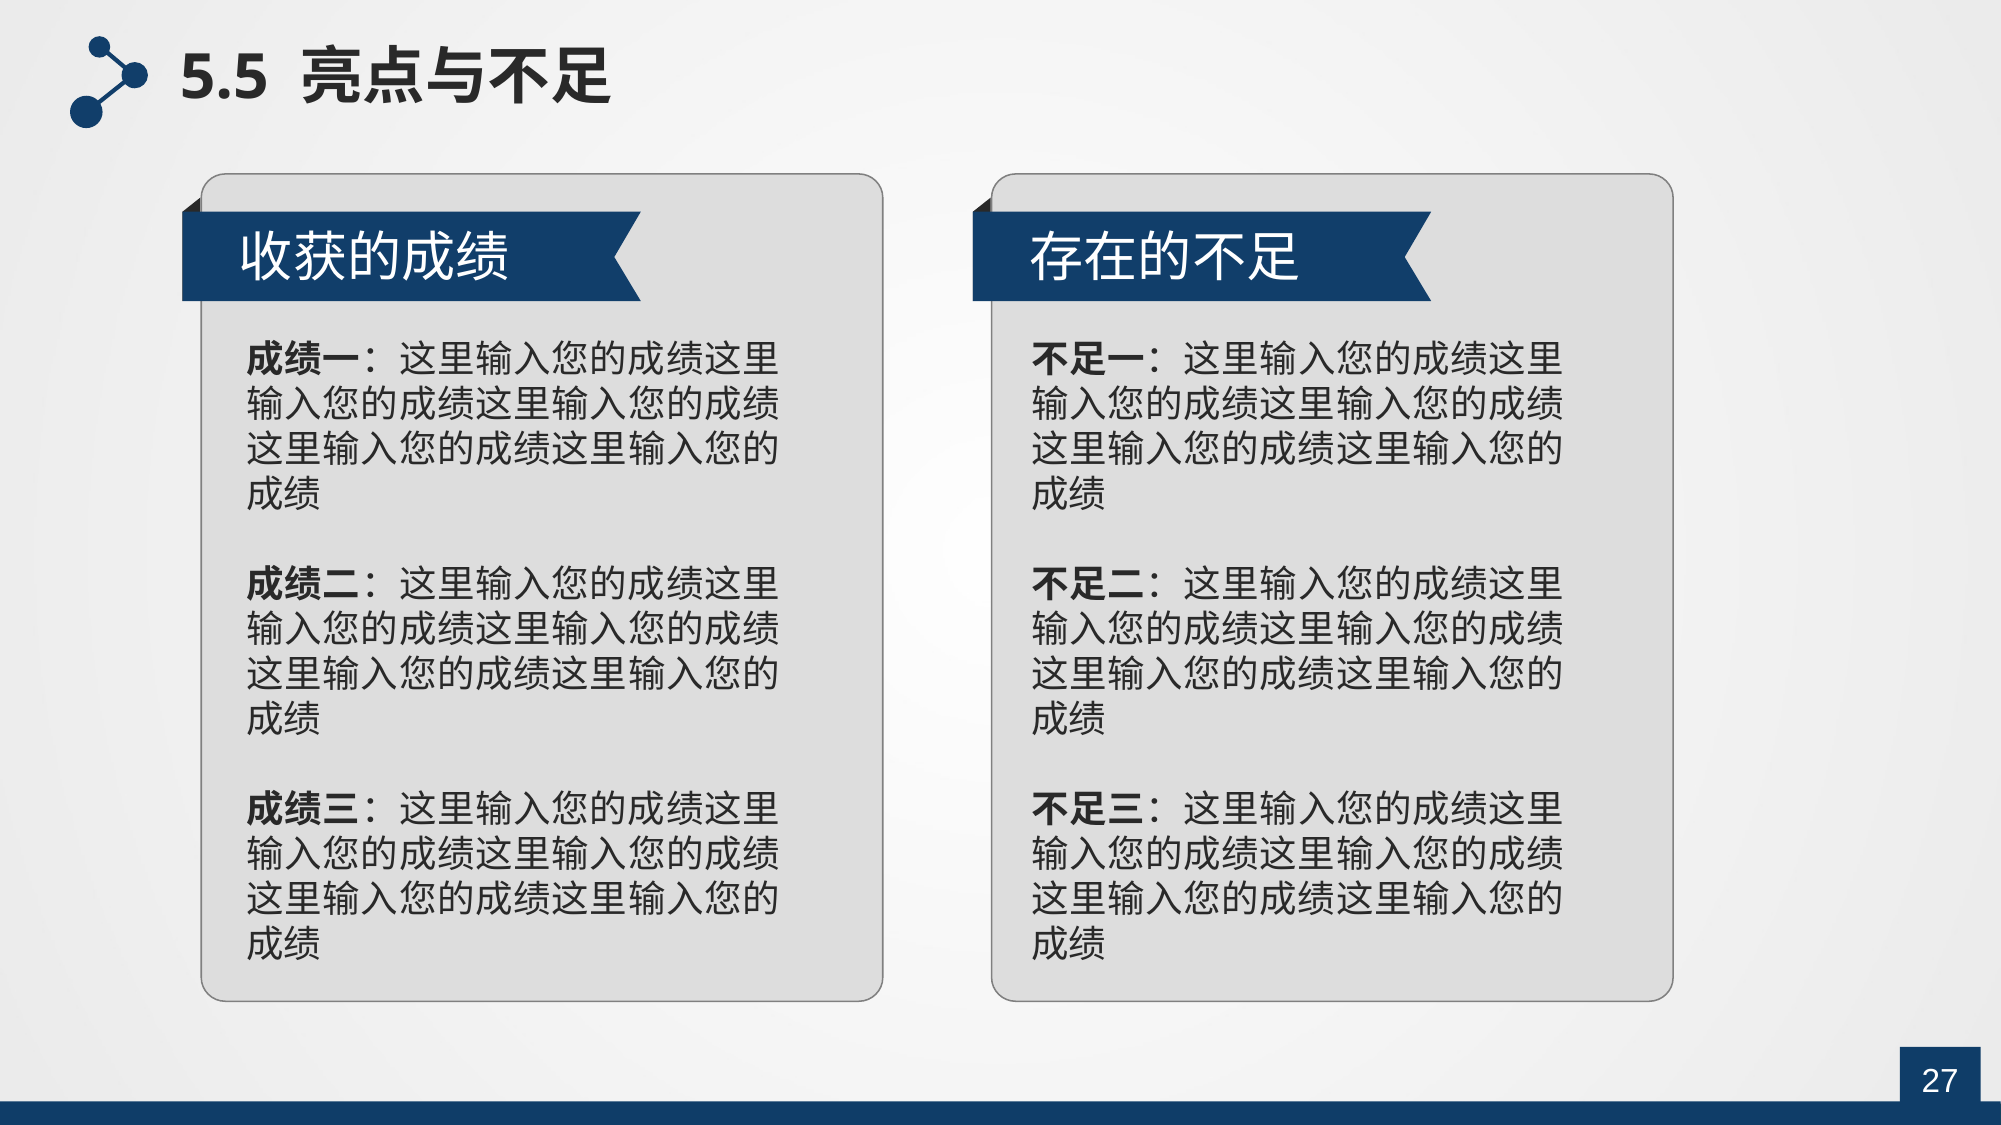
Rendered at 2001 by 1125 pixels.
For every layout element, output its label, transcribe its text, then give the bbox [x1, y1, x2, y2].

text_box 5.5 亮点与不足 [165, 28, 628, 119]
text_box [70, 36, 148, 129]
text_box [201, 173, 883, 1002]
text_box [183, 197, 201, 211]
text_box 存在的不足 [1014, 214, 1379, 295]
text_box 不足一：这里输入您的成绩这里输入您的成绩这里输入您的成绩这里输入您的成绩这里输入您的成绩 不足二：这里输入您的成绩这里输入您的成绩这里输入您的成绩这里输入您的成绩这里输入您的成绩 不足三：这里输入您的成绩这里输入您的成绩这里输入您的成绩这里输入您的成绩这里输入您的成绩 [1016, 327, 1580, 973]
text_box [182, 211, 641, 302]
text_box 成绩一：这里输入您的成绩这里输入您的成绩这里输入您的成绩这里输入您的成绩这里输入您的成绩 成绩二：这里输入您的成绩这里输入您的成绩这里输入您的成绩这里输入您的成绩这里输入您的成绩 成绩三：这里输入您的成绩这里输入您的成绩这里输入您的成绩这里输入您的成绩这里输入您的成绩 [231, 327, 795, 973]
text_box [973, 197, 991, 211]
picture [0, 0, 2001, 1101]
text_box [972, 211, 1432, 302]
text_box [991, 173, 1674, 1002]
text_box 收获的成绩 [224, 214, 589, 295]
